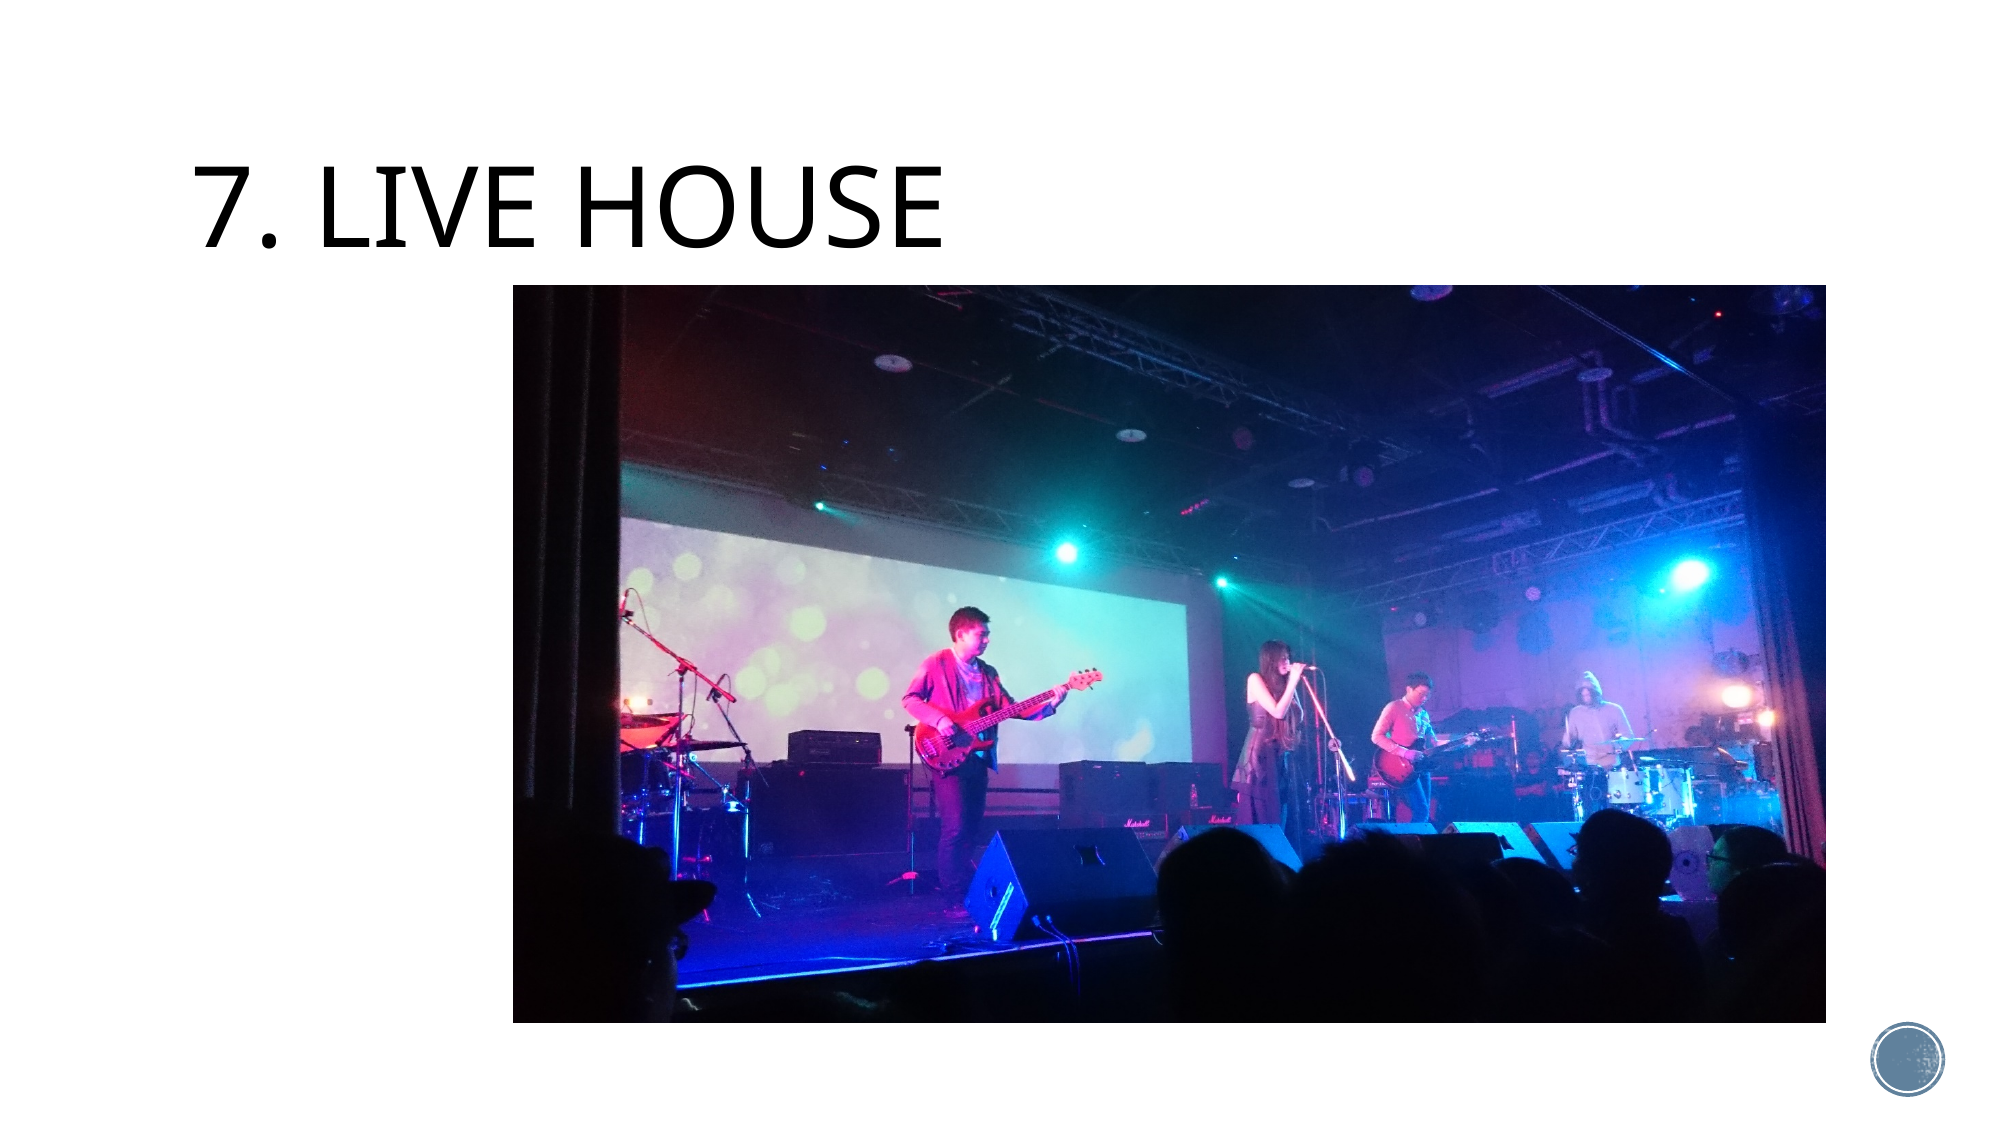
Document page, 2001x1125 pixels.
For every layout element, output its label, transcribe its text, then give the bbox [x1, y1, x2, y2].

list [517, 288, 1823, 1019]
title 7. Live House [175, 79, 1826, 344]
